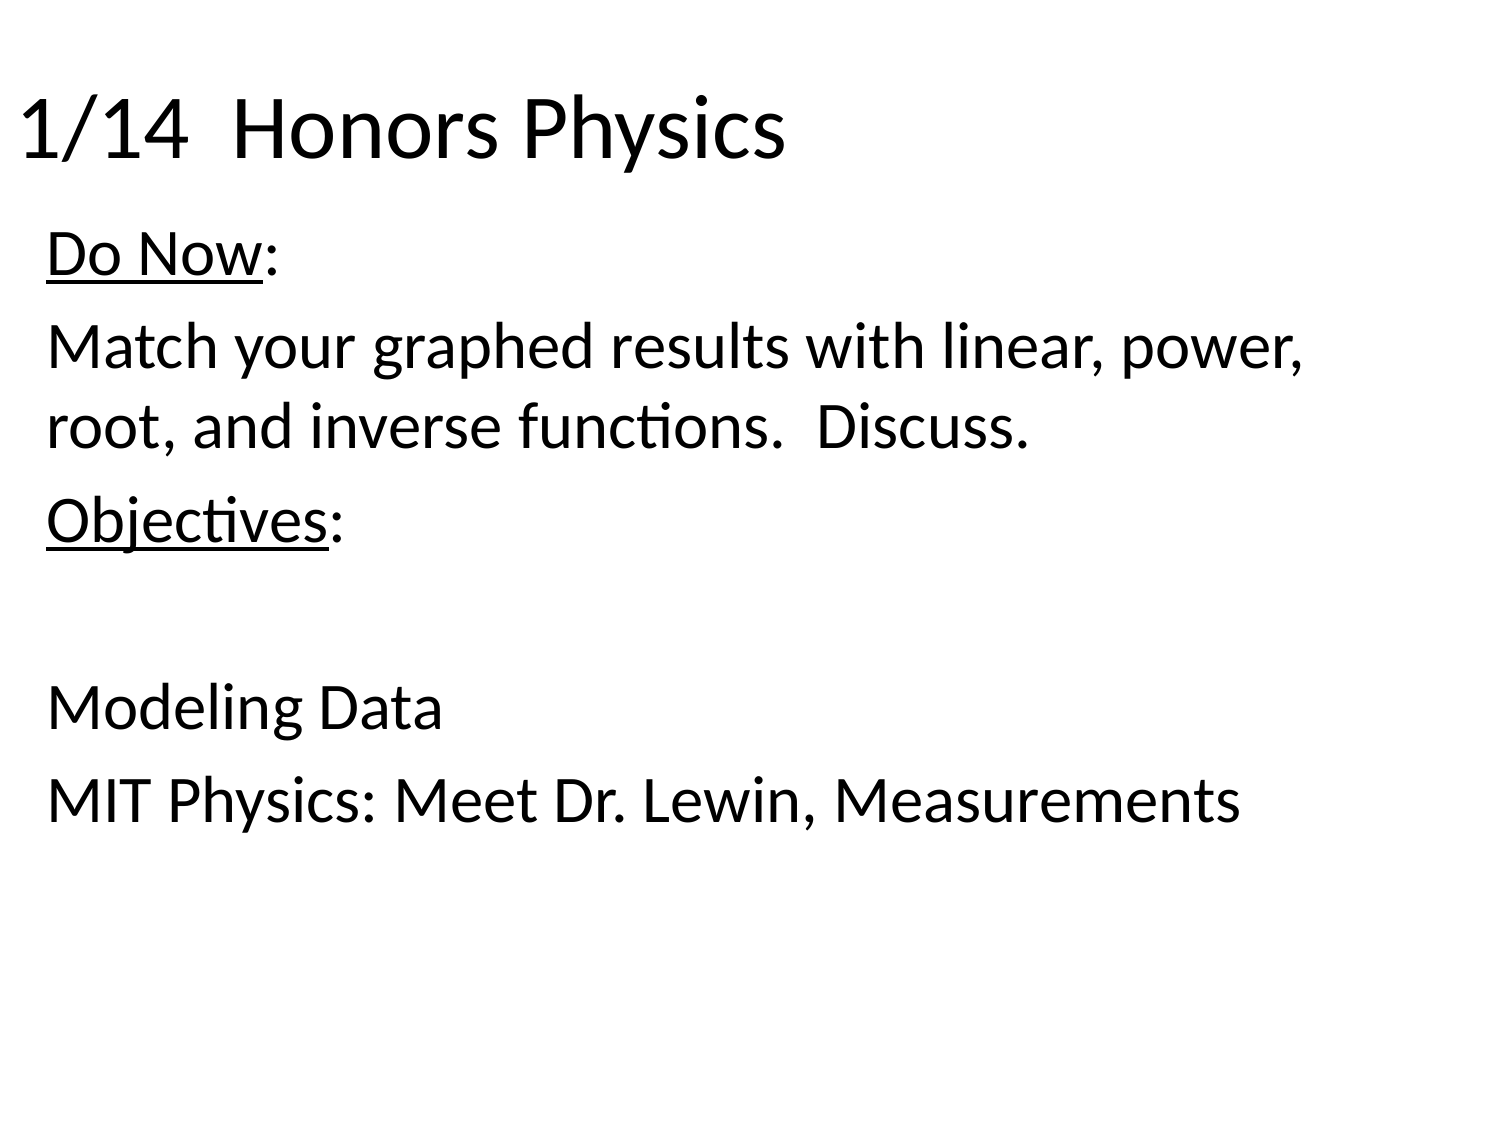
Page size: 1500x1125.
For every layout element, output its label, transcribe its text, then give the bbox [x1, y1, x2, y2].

list Do Now: Match your graphed results with linear, power, root, and inverse functions. Discuss. Objectives: Modeling Data MIT Physics: Meet Dr. Lewin, Measurements [31, 201, 1450, 1114]
title 1/14 Honors Physics [0, 28, 1351, 216]
